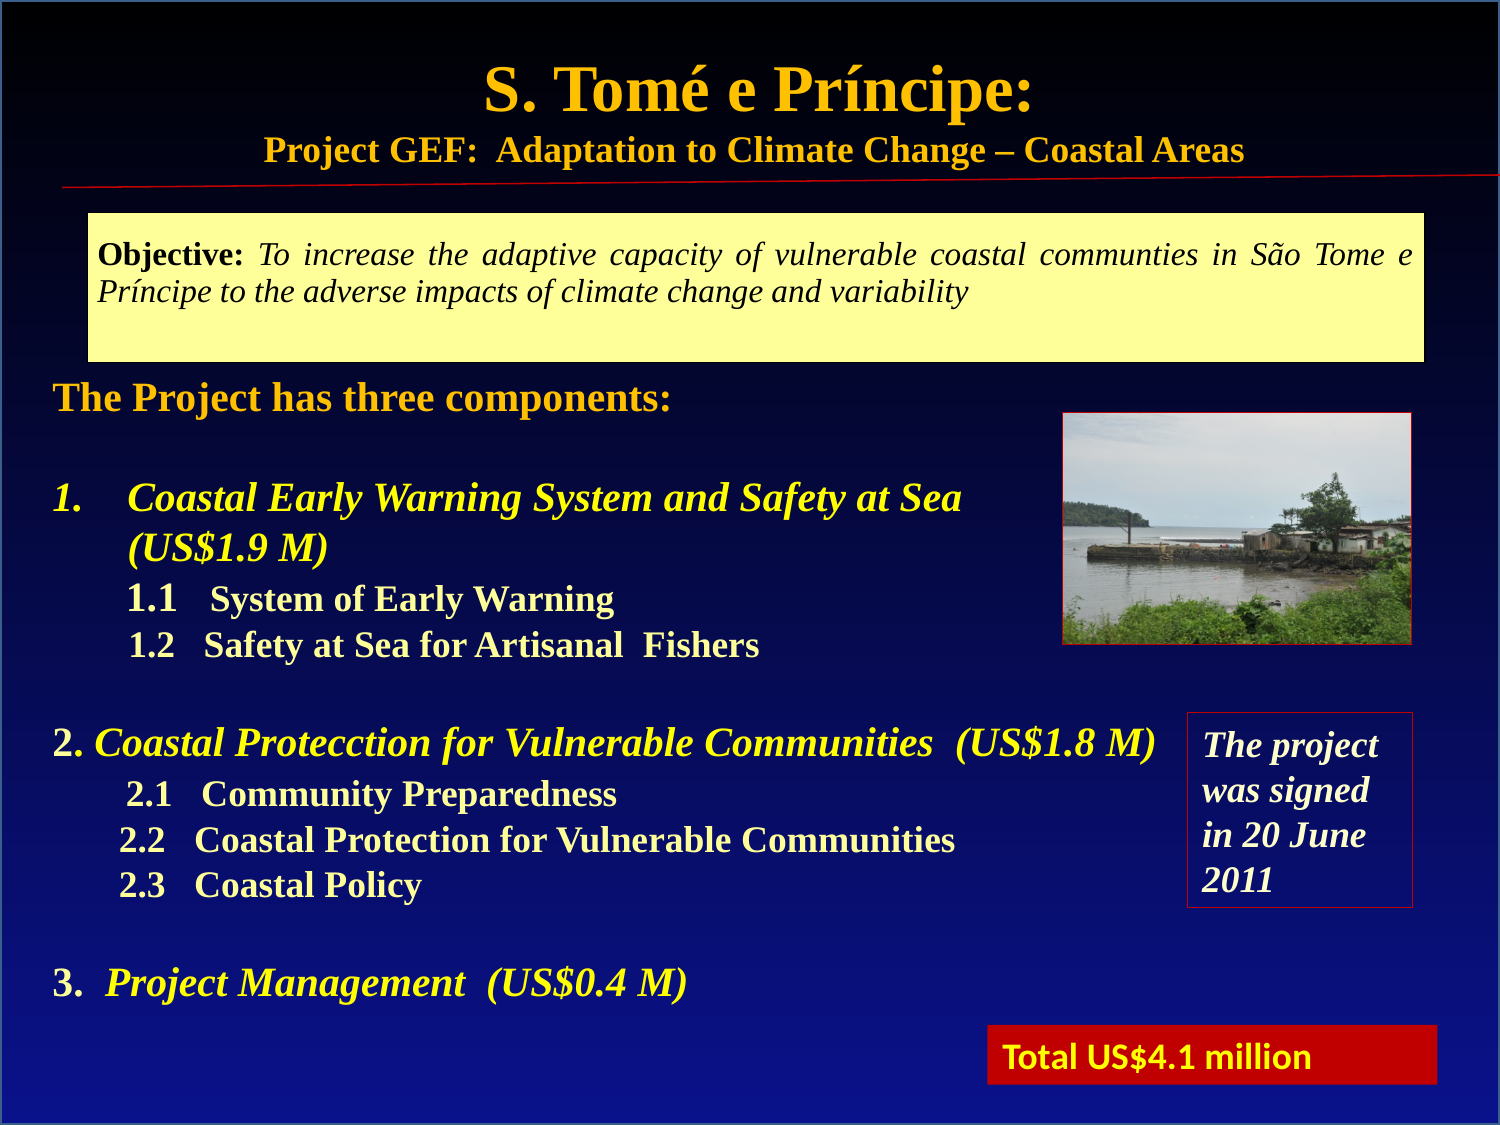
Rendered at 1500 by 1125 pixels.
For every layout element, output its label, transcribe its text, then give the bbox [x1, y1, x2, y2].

picture [1062, 412, 1412, 645]
text_box Total US$4.1 million [987, 1024, 1438, 1085]
text_box S. Tomé e Príncipe: Project GEF: Adaptation to Climate Change – Coastal Areas [37, 37, 1500, 178]
table_header Objective: To increase the adaptive capacity of vulnerable coastal communties in São Tome e Príncipe to the adverse impacts of climate change and variability [88, 213, 1424, 362]
text_box The project was signed in 20 June 2011 [1187, 712, 1413, 908]
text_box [62, 174, 1500, 188]
text_box [0, 0, 1500, 1125]
text_box The Project has three components: Coastal Early Warning System and Safety at Sea (US$1.9 M) 1.1 System of Early Warning 1.2 Safety at Sea for Artisanal Fishers 2. Coastal Protecction for Vulnerable Communities (US$1.8 M) 2.1 Community Preparedness 2.2 Coastal Protection for Vulnerable Communities 2.3 Coastal Policy 3. Project Management (US$0.4 M) [37, 362, 1188, 1013]
